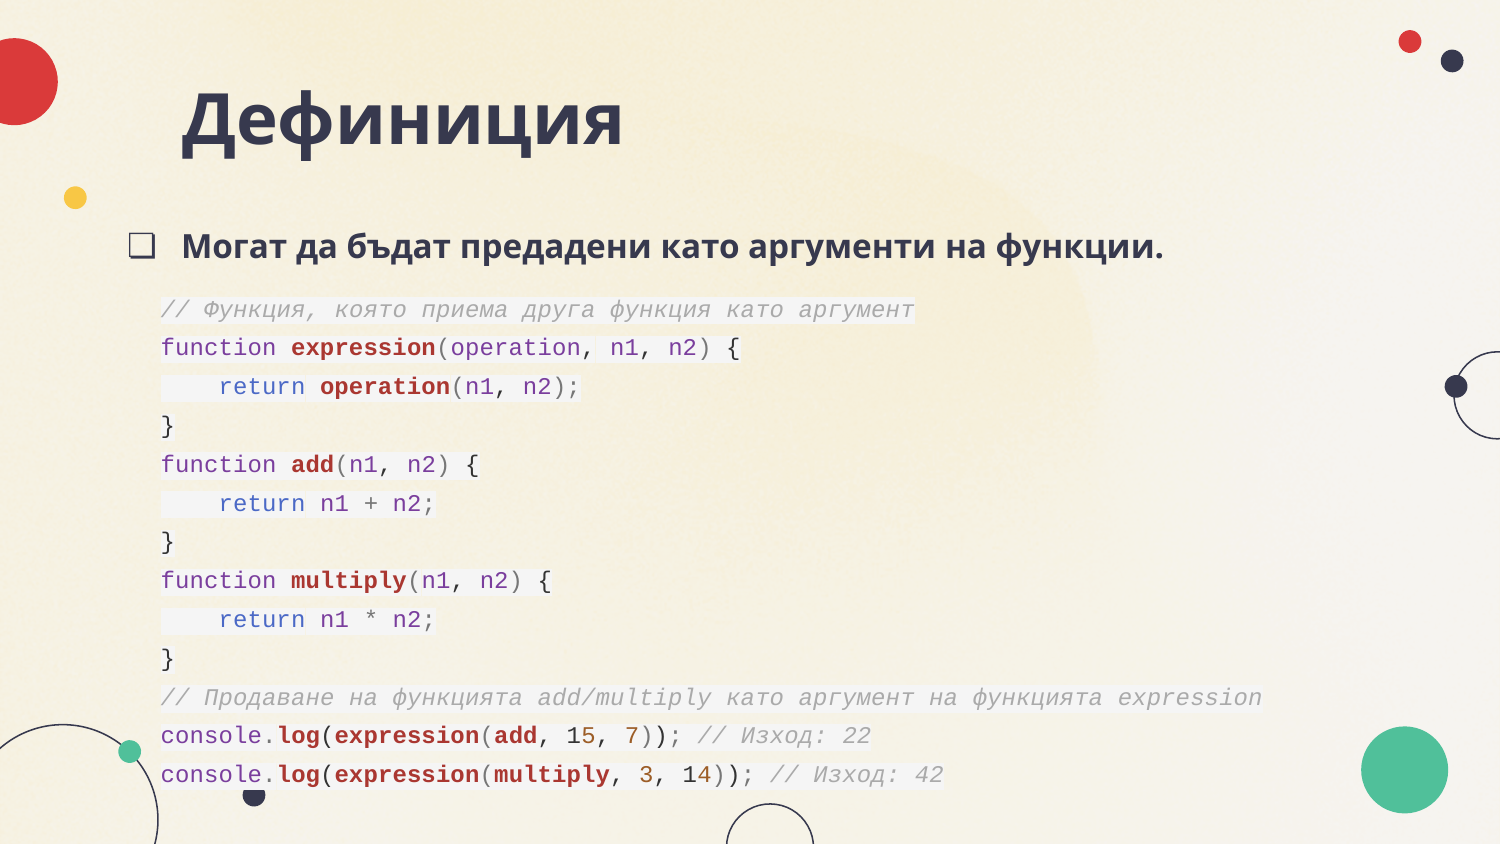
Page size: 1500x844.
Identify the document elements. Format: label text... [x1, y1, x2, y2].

text_box [0, 0, 1500, 844]
text_box [63, 186, 87, 210]
subtitle Дефиниция [167, 45, 1444, 118]
text_box // Функция, която приема друга функция като аргумент function expression(operation, n1, n2) { return operation(n1, n2); } function add(n1, n2) { return n1 + n2; } function multiply(n1, n2) { return n1 * n2; } // Продаване на функцията add/multiply като аргумент на функцията expression console.log(expression(add, 15, 7)); // Изход: 22 console.log(expression(multiply, 3, 14)); // Изход: 42 [145, 268, 1333, 803]
text_box Могат да бъдат предадени като аргументи на функции. [91, 203, 1493, 280]
text_box [118, 740, 142, 763]
text_box [1398, 30, 1422, 45]
text_box [1444, 375, 1468, 398]
text_box [1454, 351, 1500, 439]
